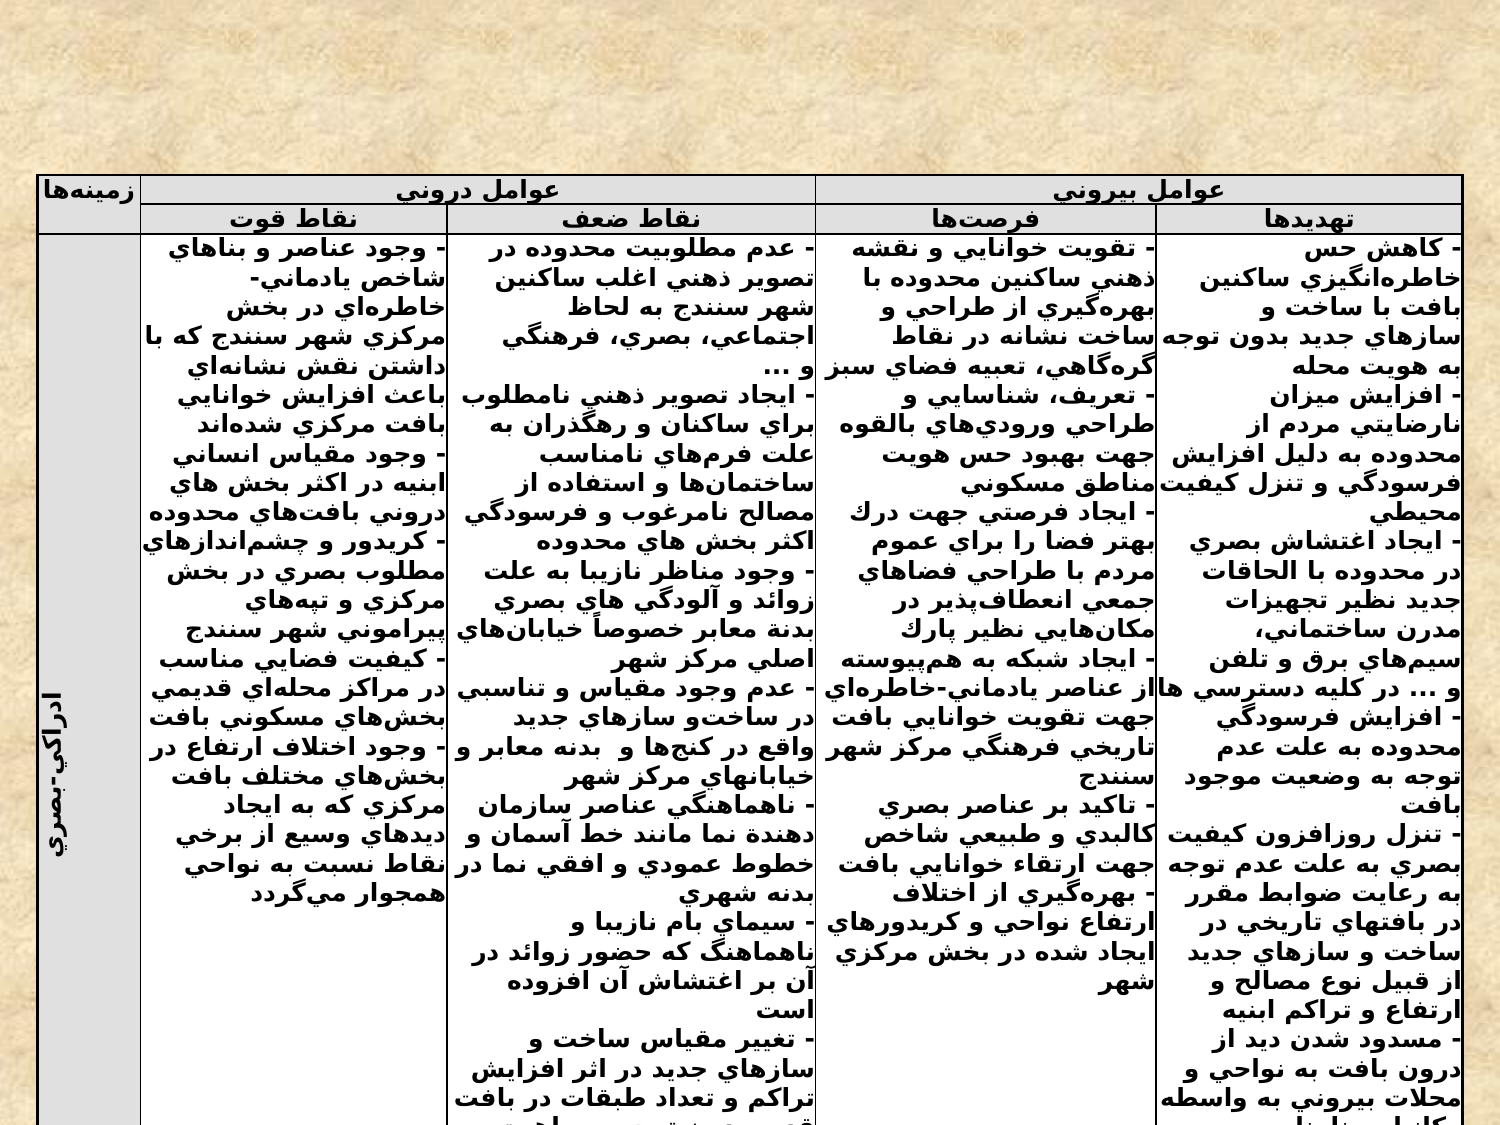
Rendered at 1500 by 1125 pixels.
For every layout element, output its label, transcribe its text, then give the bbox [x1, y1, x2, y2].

table_cell - كاهش حس خاطره‌انگيزي ساكنين بافت با ساخت و سازهاي جديد بدون توجه به هويت محله - افزايش ميزان نارضايتي مردم از محدوده به دليل افزايش فرسودگي و تنزل كيفيت محيطي - ايجاد اغتشاش بصري در محدوده با الحاقات جديد نظير تجهيزات مدرن ساختماني، سيم‌هاي برق و تلفن و ... در كليه دسترسي ها - افزايش فرسودگي محدوده به علت عدم توجه به وضعيت موجود بافت - تنزل روزافزون كيفيت بصري به علت عدم توجه به رعايت ضوابط مقرر در بافتهاي تاريخي در ساخت و سازهاي جديد از قبيل نوع مصالح و ارتفاع و تراكم ابنيه - مسدود شدن ديد از درون بافت به نواحي و محلات بيروني به واسطه مكانيابي نامناسب ساختمان‌هاي بلندمرتبه [1157, 235, 1461, 1125]
table_cell نقاط ضعف [448, 205, 815, 233]
table_cell نقاط قوت [141, 205, 446, 233]
table_header عوامل بيروني [816, 176, 1461, 203]
table_cell ادراكي-بصري [39, 235, 140, 1125]
table_cell - تقويت خوانايي و نقشه ذهني ساكنين محدوده با بهره‌گيري از طراحي و ساخت نشانه در نقاط گره‌گاهي، تعبيه فضاي سبز - تعريف، شناسايي و طراحي ورودي‌هاي بالقوه جهت بهبود حس هويت مناطق مسكوني - ايجاد فرصتي جهت درك بهتر فضا را براي عموم مردم با طراحي فضاهاي جمعي انعطاف‌پذير در مكان‌هايي نظير پارك - ايجاد شبكه به هم‌پيوسته از عناصر يادماني-خاطره‌اي جهت تقويت خوانايي بافت تاريخي فرهنگي مركز شهر سنندج - تاكيد بر عناصر بصري كالبدي و طبيعي شاخص جهت ارتقاء خوانايي بافت - بهره‌گيري از اختلاف ارتفاع نواحي و كريدورهاي ايجاد شده در بخش مركزي شهر [816, 235, 1155, 1125]
table_header زمينه‌ها [39, 176, 140, 233]
table_cell - وجود عناصر و بناهاي شاخص يادماني-خاطره‌اي در بخش مركزي شهر سنندج كه با داشتن نقش نشانه‌اي باعث افزايش خوانايي بافت مركزي شده‌اند - وجود مقياس انساني ابنيه در اكثر بخش هاي دروني بافت‌هاي محدوده - كريدور و چشم‌اندازهاي مطلوب بصري در بخش‌ مركزي و تپه‌هاي پيراموني شهر سنندج - كيفيت فضايي مناسب در مراكز محله‌اي قديمي بخش‌هاي مسكوني بافت - وجود اختلاف ارتفاع در بخش‌هاي مختلف بافت مركزي كه به ايجاد ديدهاي وسيع از برخي نقاط نسبت به نواحي همجوار مي‌گردد [141, 235, 446, 1125]
picture [0, 0, 1500, 1125]
table_header عوامل دروني [141, 176, 815, 203]
table_cell فرصت‌ها [816, 205, 1155, 233]
table_cell تهديدها [1157, 205, 1461, 233]
table_cell - عدم مطلوبيت محدوده در تصوير ذهني اغلب ساكنين شهر سنندج به لحاظ اجتماعي، بصري، فرهنگي و ... - ايجاد تصوير ذهني نامطلوب براي ساكنان و رهگذران به علت فرم‌هاي نامناسب ساختمان‌ها و استفاده از مصالح نامرغوب و فرسودگي اكثر بخش هاي محدوده - وجود مناظر نازيبا به علت زوائد و آلودگي هاي بصري بدنة معابر خصوصاً خيابان‌هاي اصلي مركز شهر - عدم وجود مقياس و تناسبي در ساخت‌و سازهاي جديد واقع در كنج‌ها و بدنه معابر و خيابانهاي مركز شهر - ناهماهنگي عناصر سازمان دهندة نما مانند خط آسمان و خطوط عمودي و افقي نما در بدنه شهري - سيماي بام نازيبا و ناهماهنگ كه حضور زوائد در آن بر اغتشاش آن افزوده است - تغيير مقياس ساخت و سازهاي جديد در اثر افزايش تراكم و تعداد طبقات در بافت قديم بدون توجه به ماهيت كالبدي وضع موجود - عدم كفسازي و تعريف مصالح مناسب در طول مسيرهاي حركتي در درون بافت و نيز پياده روهاي خيابان‌هاي اصلي شهر [448, 235, 815, 1125]
